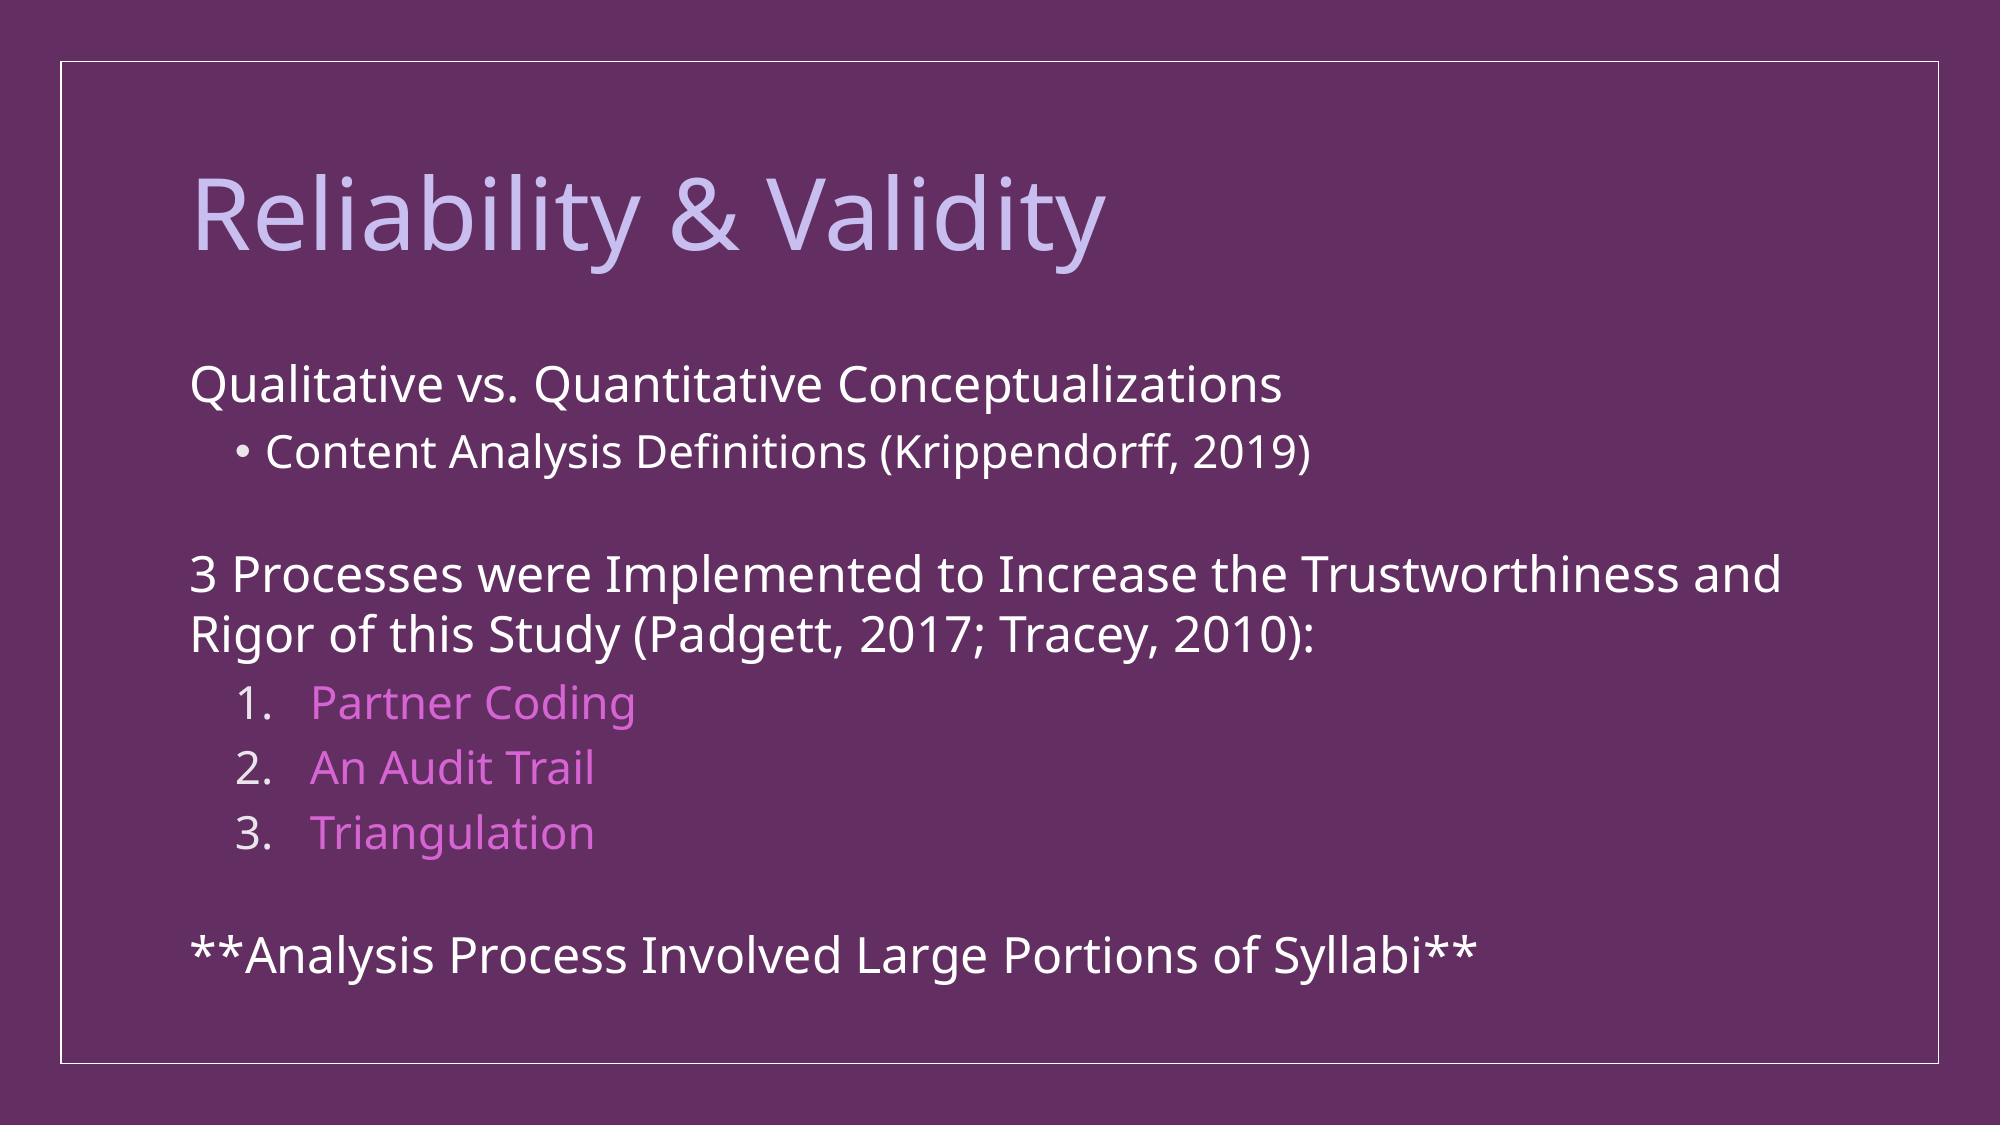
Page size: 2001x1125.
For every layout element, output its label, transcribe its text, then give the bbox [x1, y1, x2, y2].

list Qualitative vs. Quantitative Conceptualizations Content Analysis Definitions (Krippendorff, 2019) 3 Processes were Implemented to Increase the Trustworthiness and Rigor of this Study (Padgett, 2017; Tracey, 2010): Partner Coding An Audit Trail Triangulation **Analysis Process Involved Large Portions of Syllabi** [174, 345, 1825, 990]
title Reliability & Validity [174, 105, 1825, 331]
